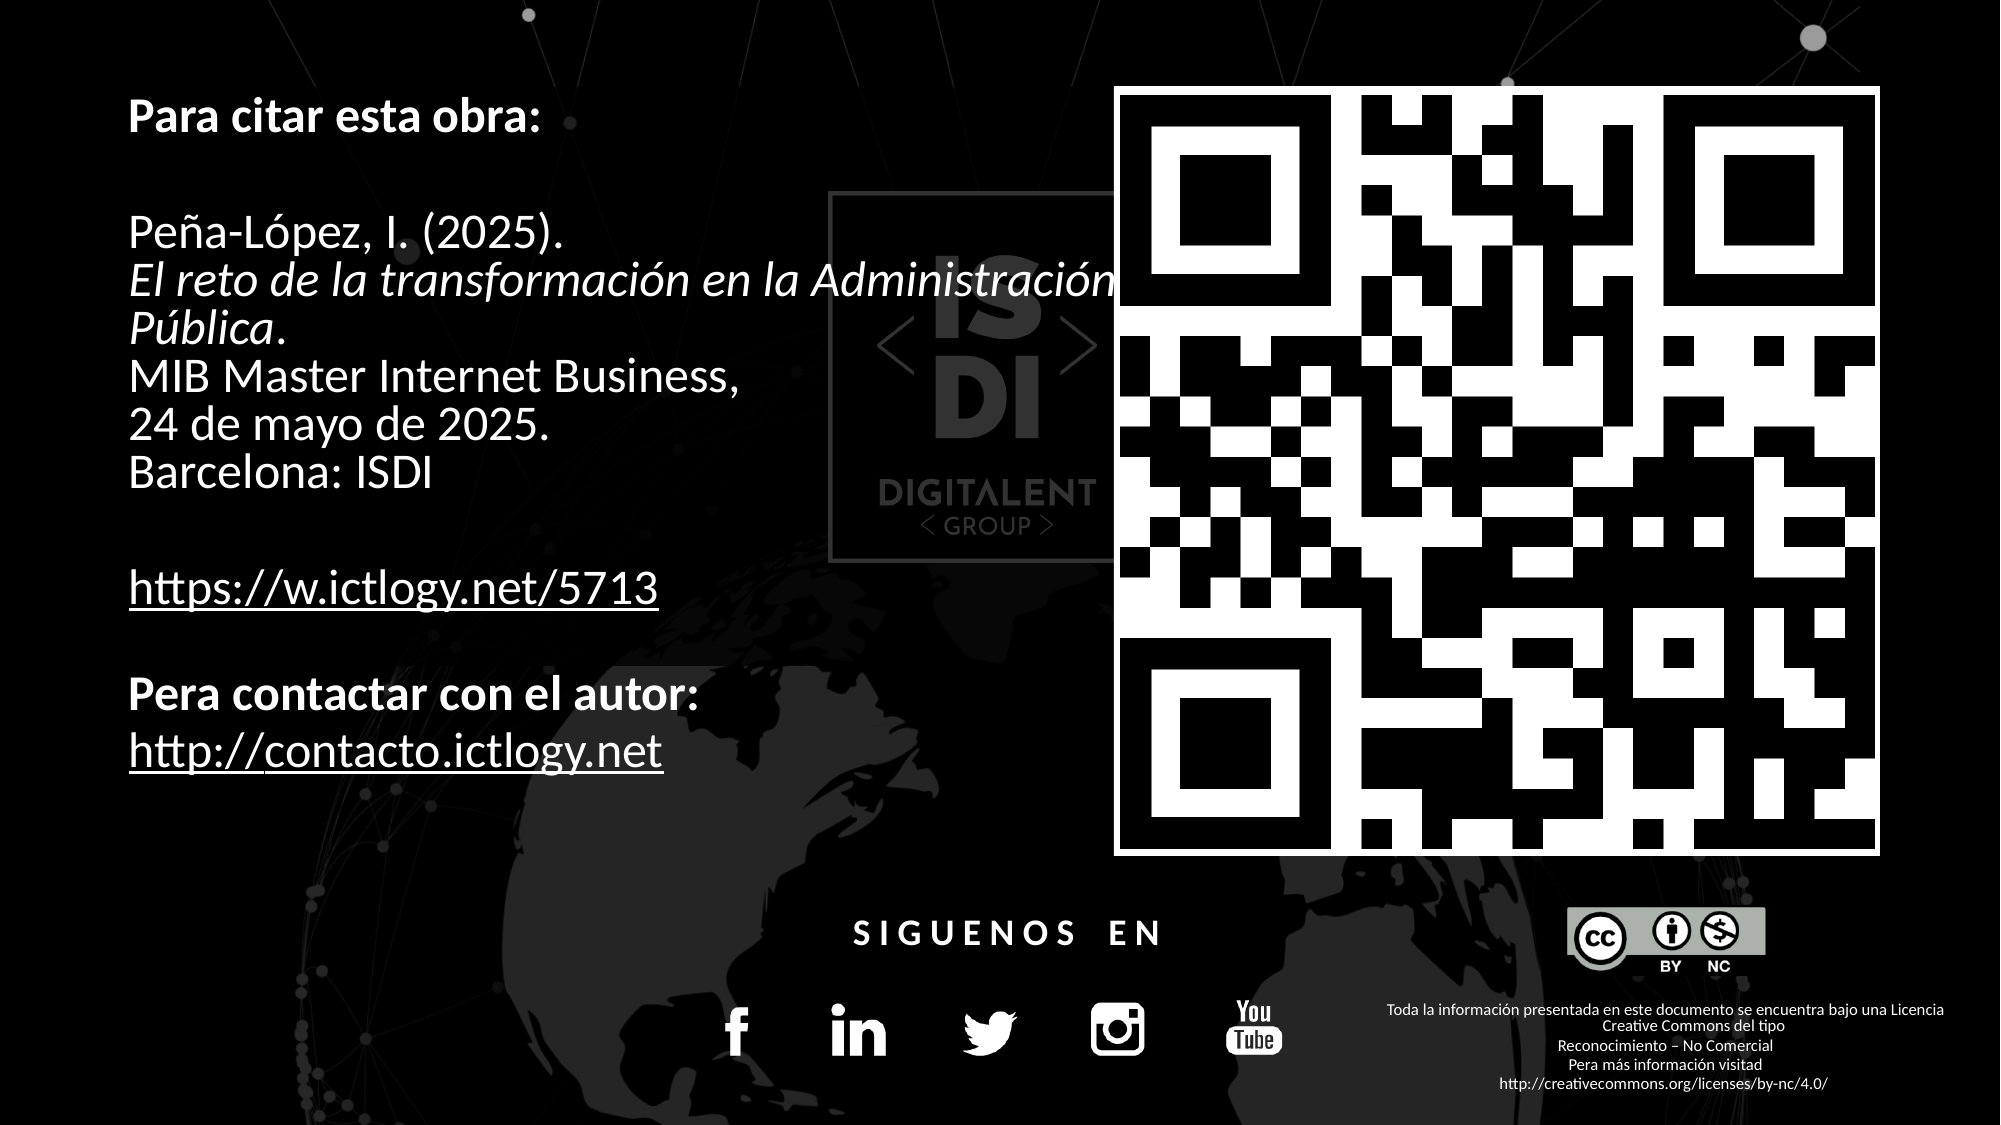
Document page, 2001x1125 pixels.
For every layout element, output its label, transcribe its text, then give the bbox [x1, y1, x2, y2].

picture [264, 0, 1881, 1125]
text_box [870, 940, 1681, 1083]
text_box Para citar esta obra: Peña-López, I. (2025). El reto de la transformación en la Administración Pública. MIB Master Internet Business, 24 de mayo de 2025. Barcelona: ISDI https://w.ictlogy.net/5713 Pera contactar con el autor: http://contacto.ictlogy.net [113, 86, 1112, 666]
text_box Toda la información presentada en este documento se encuentra bajo una Licencia Creative Commons del tipo Reconocimiento – No Comercial Pera más información visitad http://creativecommons.org/licenses/by-nc/4.0/ [1364, 995, 1968, 1102]
slide_number S I G U E N O S E N [837, 900, 1184, 961]
